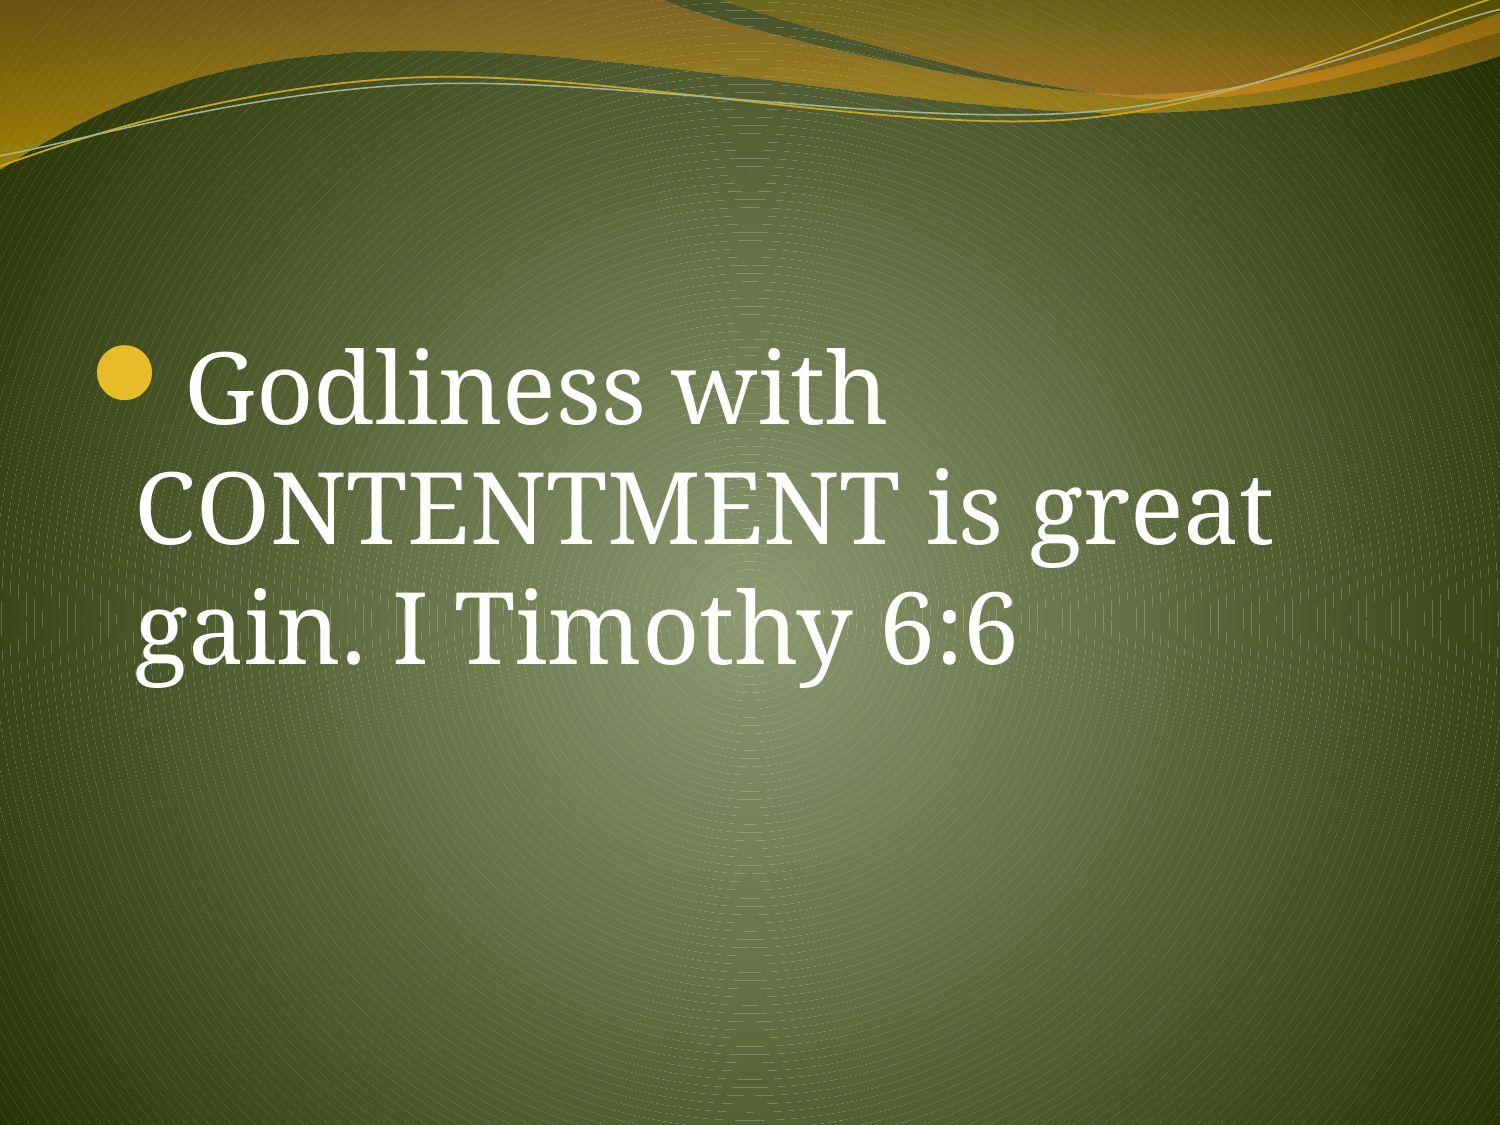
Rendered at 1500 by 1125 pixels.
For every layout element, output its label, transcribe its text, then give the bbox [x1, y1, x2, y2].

list Godliness with CONTENTMENT is great gain. I Timothy 6:6 [75, 317, 1425, 1038]
